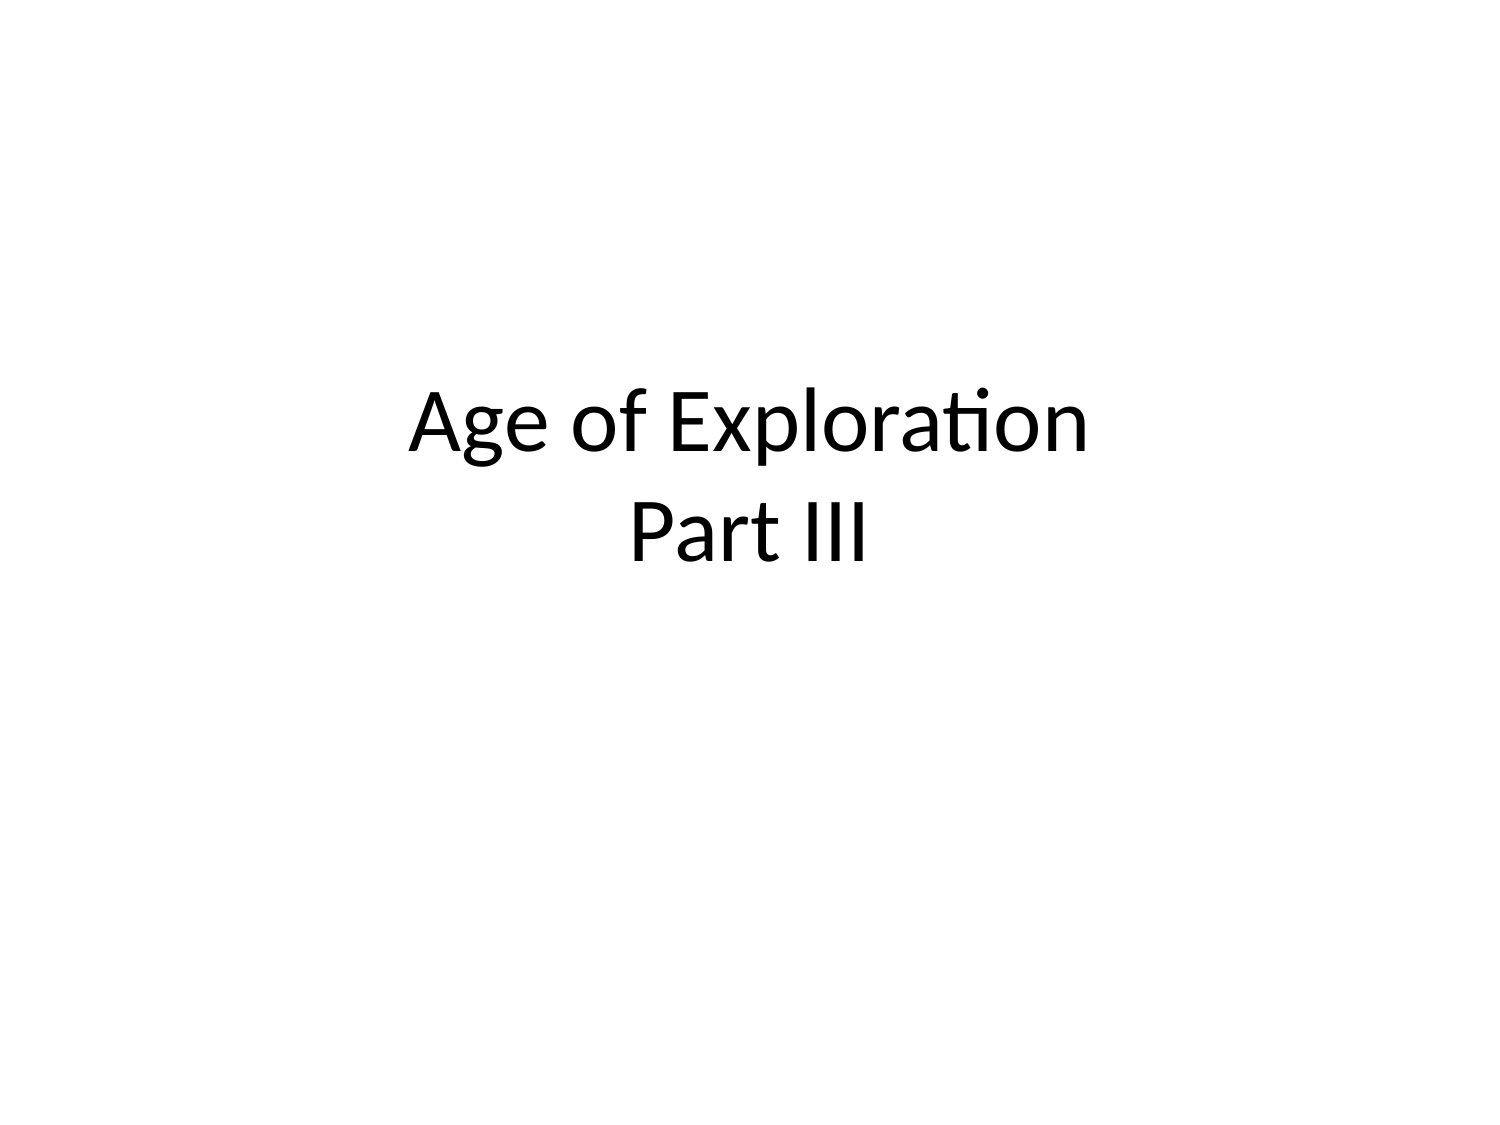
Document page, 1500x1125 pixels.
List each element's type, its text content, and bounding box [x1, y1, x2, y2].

title Age of Exploration Part III [112, 349, 1388, 591]
